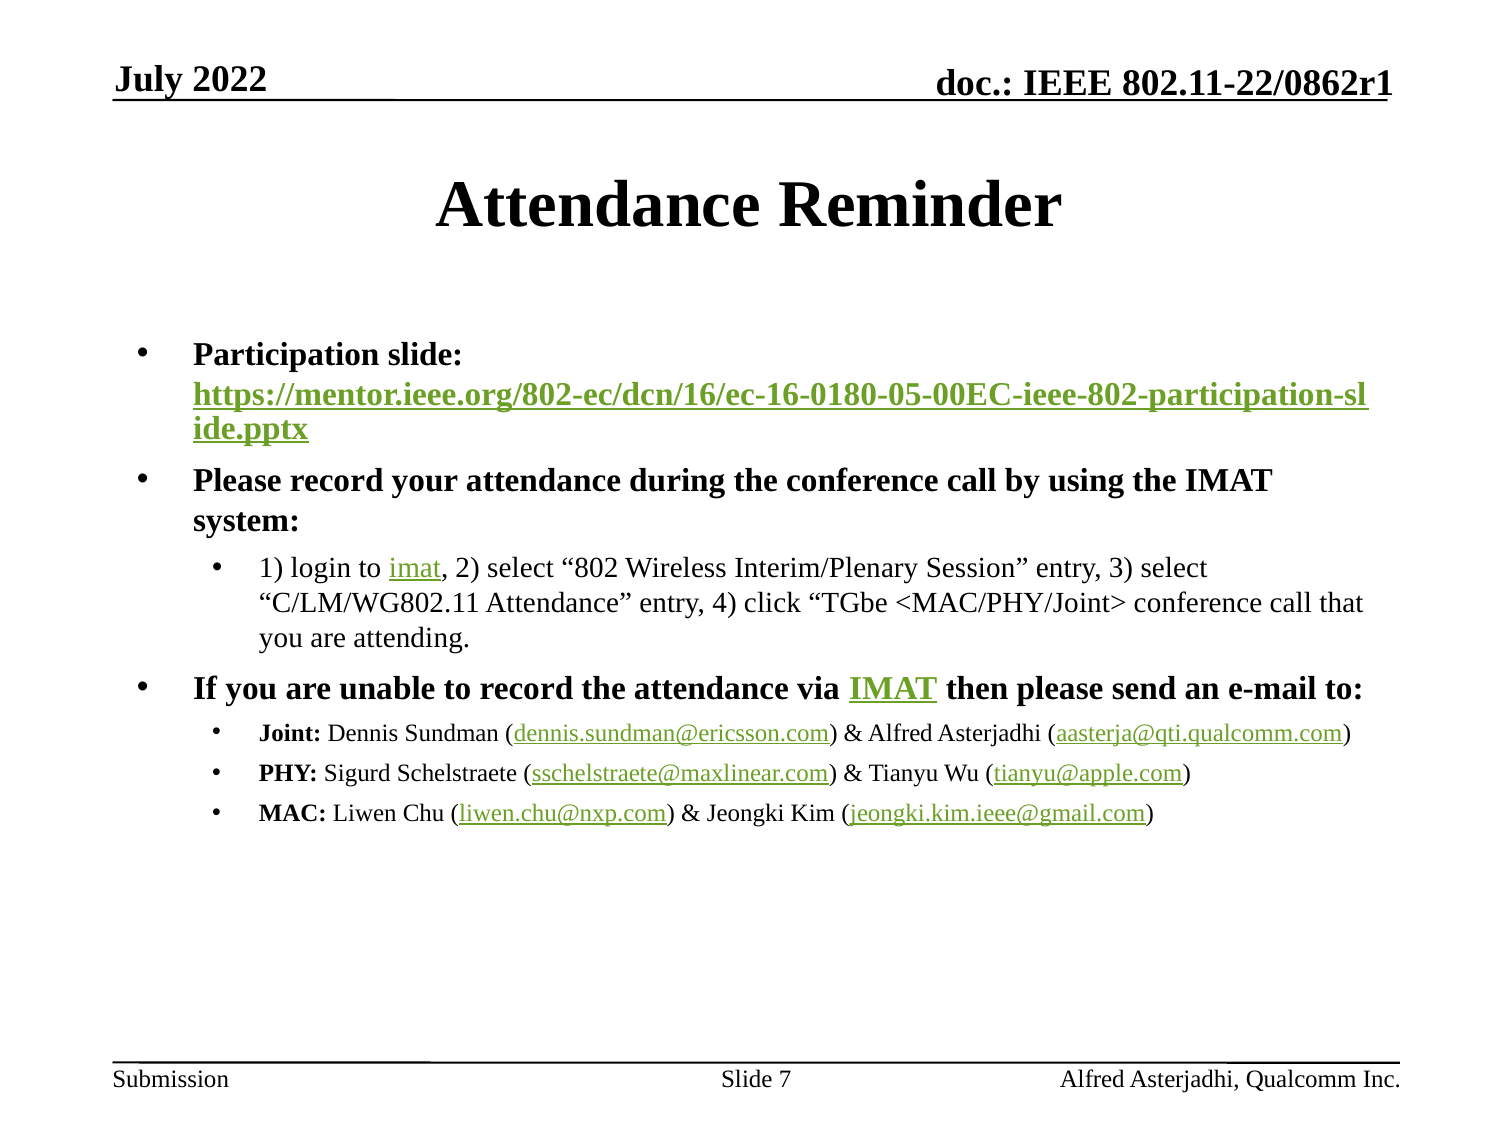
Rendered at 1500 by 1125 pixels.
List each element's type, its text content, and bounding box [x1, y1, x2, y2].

slide_number Slide 7 [712, 1061, 800, 1123]
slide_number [114, 54, 423, 100]
title Attendance Reminder [112, 112, 1388, 288]
list Participation slide: https://mentor.ieee.org/802-ec/dcn/16/ec-16-0180-05-00EC-ieee-802-participation-slide.pptx Please record your attendance during the conference call by using the IMAT system: 1) login to imat, 2) select “802 Wireless Interim/Plenary Session” entry, 3) select “C/LM/WG802.11 Attendance” entry, 4) click “TGbe <MAC/PHY/Joint> conference call that you are attending. If you are unable to record the attendance via IMAT then please send an e-mail to: Joint: Dennis Sundman (dennis.sundman@ericsson.com) & Alfred Asterjadhi (aasterja@qti.qualcomm.com) PHY: Sigurd Schelstraete (sschelstraete@maxlinear.com) & Tianyu Wu (tianyu@apple.com) MAC: Liwen Chu (liwen.chu@nxp.com) & Jeongki Kim (jeongki.kim.ieee@gmail.com) [112, 324, 1388, 1063]
footer Alfred Asterjadhi, Qualcomm Inc. [878, 1061, 1402, 1093]
